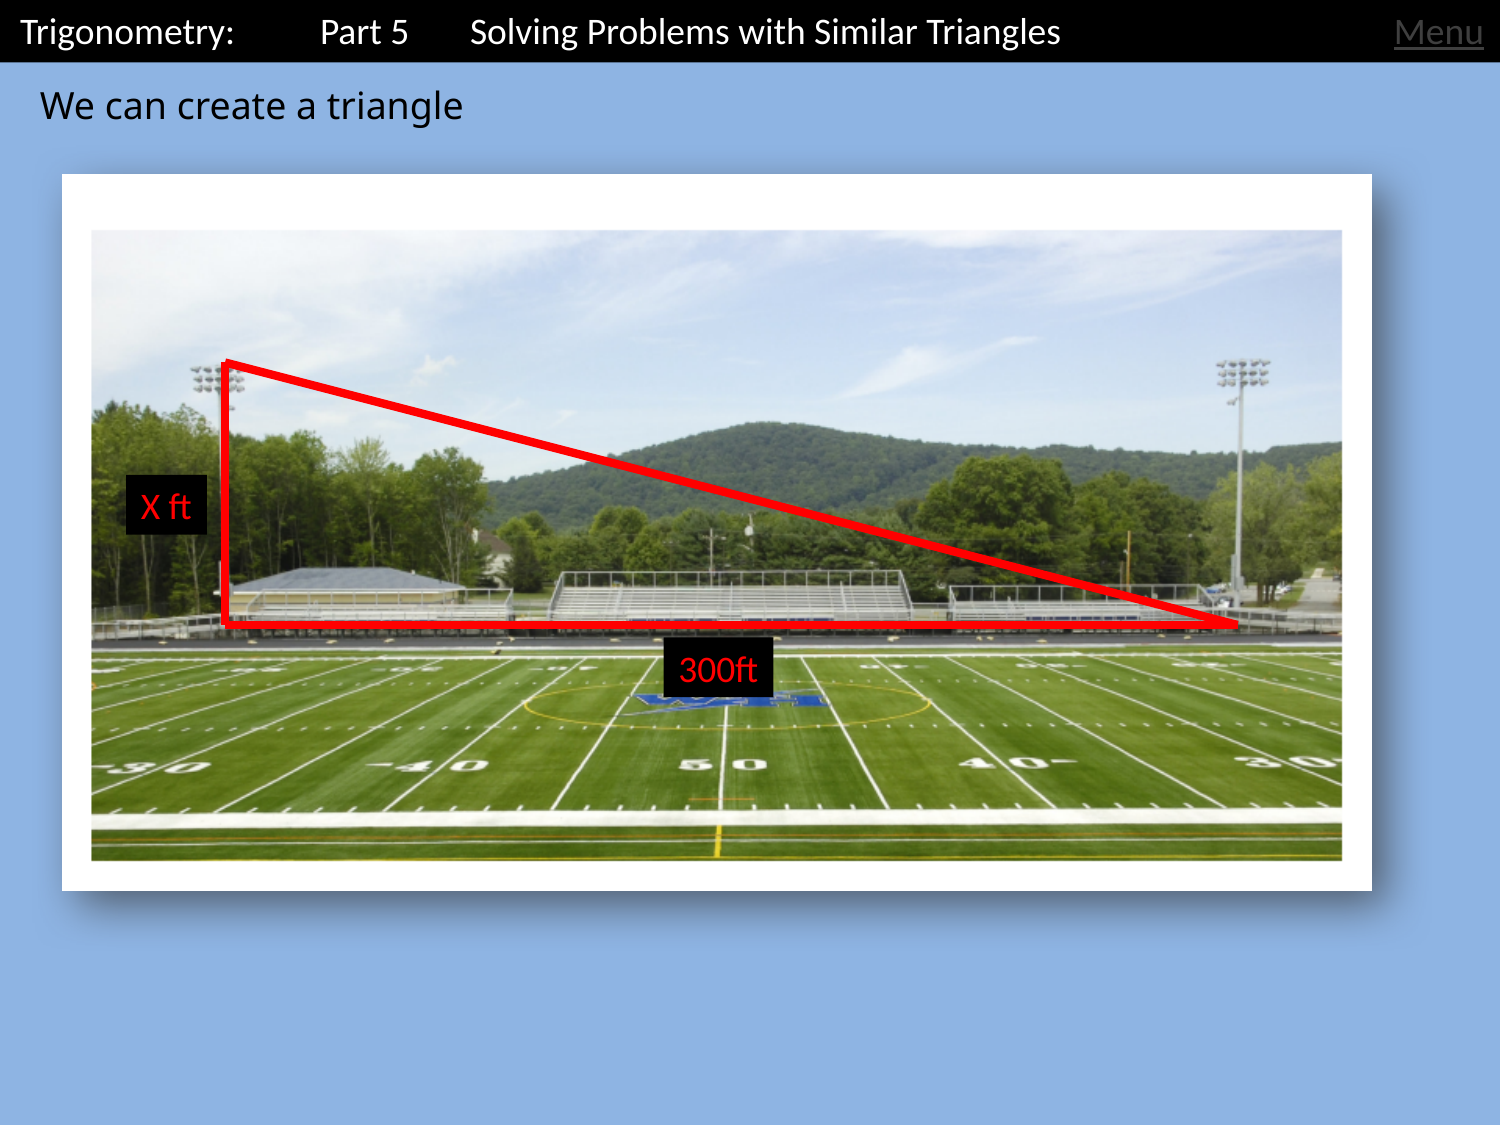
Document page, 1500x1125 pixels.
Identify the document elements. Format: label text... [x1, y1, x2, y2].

picture [62, 174, 1372, 891]
text_box We can create a triangle [24, 74, 1475, 180]
text_box [0, 0, 5, 64]
text_box Trigonometry: Part 5 Solving Problems with Similar Triangles [5, 0, 1086, 105]
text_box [224, 362, 1238, 626]
text_box [1086, 0, 1500, 64]
text_box Menu [1379, 0, 1500, 60]
